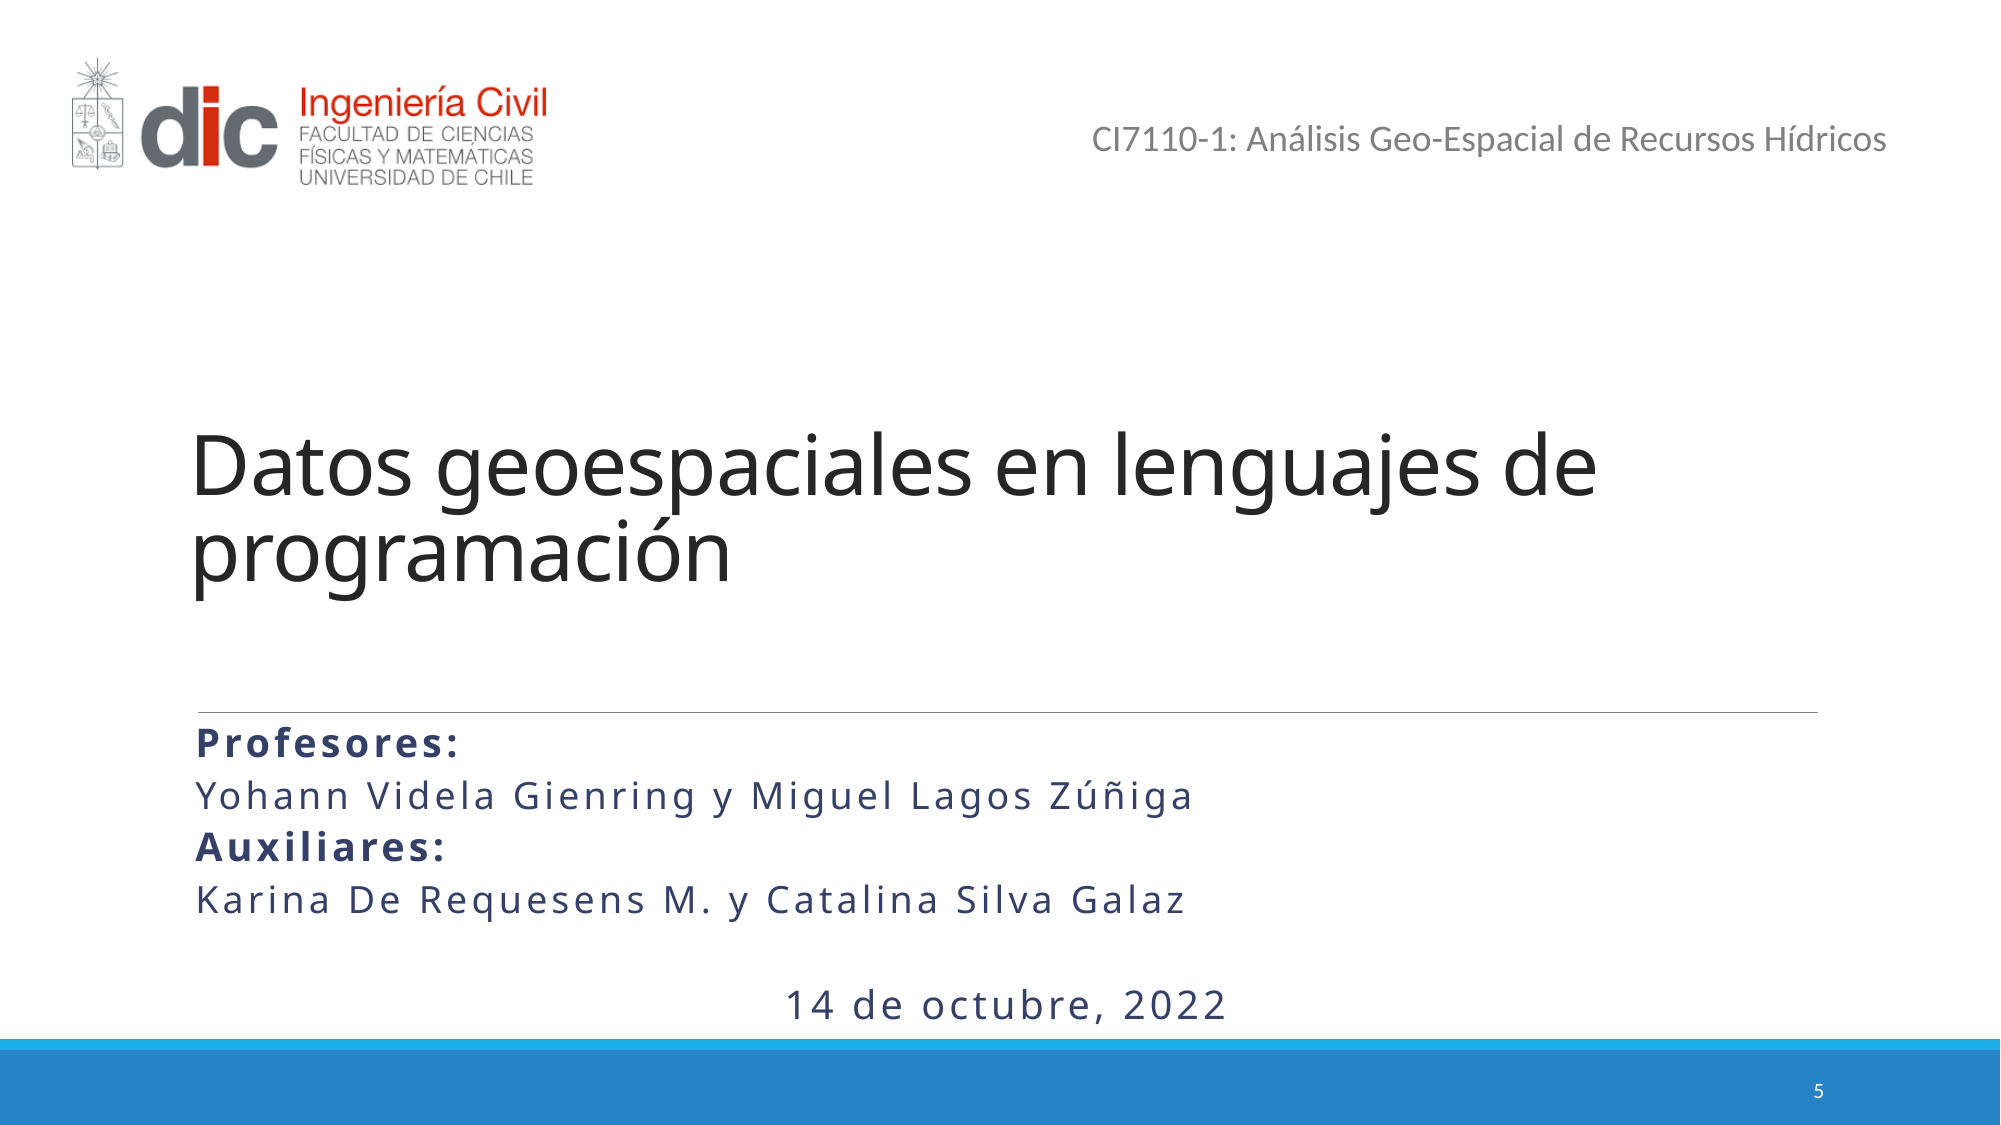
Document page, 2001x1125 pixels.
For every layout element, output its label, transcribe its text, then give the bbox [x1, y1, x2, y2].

subtitle Profesores: Yohann Videla Gienring y Miguel Lagos Zúñiga Auxiliares: Karina De Requesens M. y Catalina Silva Galaz 14 de octubre, 2022 [180, 730, 1831, 1037]
picture [71, 58, 547, 186]
text_box CI7110-1: Análisis Geo-Espacial de Recursos Hídricos [1077, 106, 1939, 167]
title Datos geoespaciales en lenguajes de programación [174, 418, 1968, 707]
slide_number 5 [1624, 1059, 1840, 1120]
